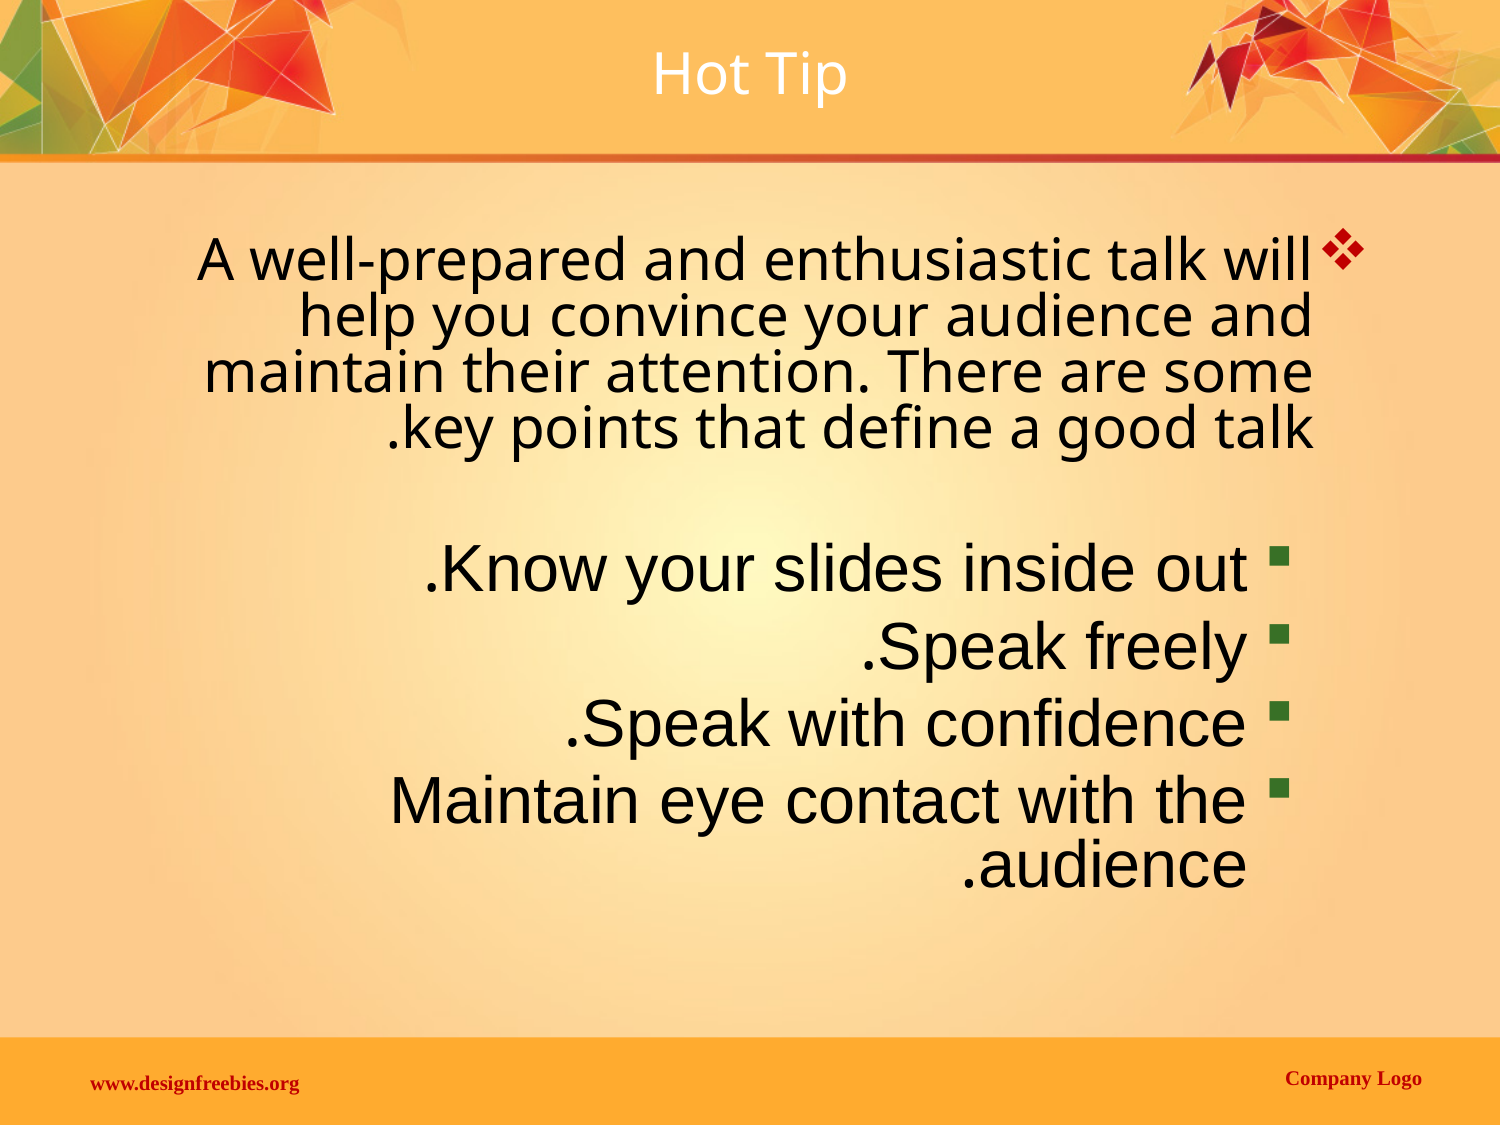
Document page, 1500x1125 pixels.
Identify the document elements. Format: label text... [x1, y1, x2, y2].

list A well-prepared and enthusiastic talk will help you convince your audience and maintain their attention. There are some key points that define a good talk. Know your slides inside out. Speak freely. Speak with confidence. Maintain eye contact with the audience. [101, 228, 1386, 1025]
footer Company Logo [962, 1057, 1438, 1105]
slide_number www.designfreebies.org [75, 1062, 425, 1113]
title Hot Tip [75, 24, 1425, 118]
picture [0, 0, 1500, 1037]
